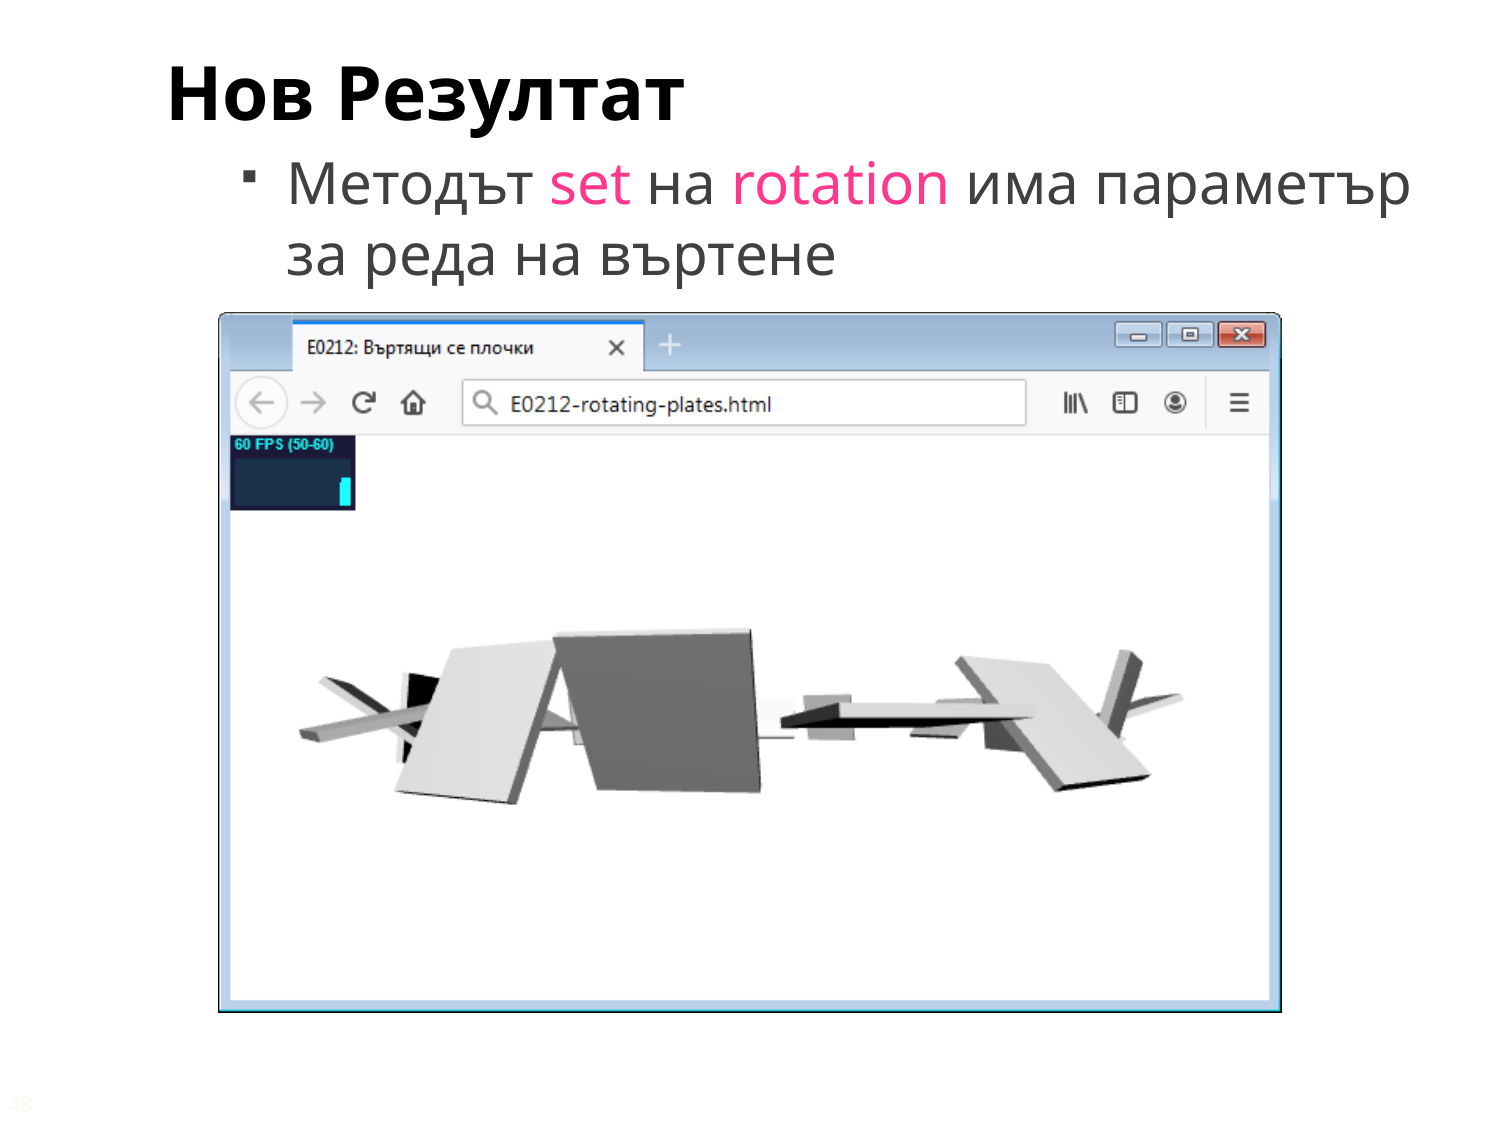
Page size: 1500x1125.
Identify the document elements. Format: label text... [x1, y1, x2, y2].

picture [218, 312, 1282, 1013]
list Нов Резултат Методът set на rotation има параметър за реда на въртене [150, 37, 1488, 1113]
